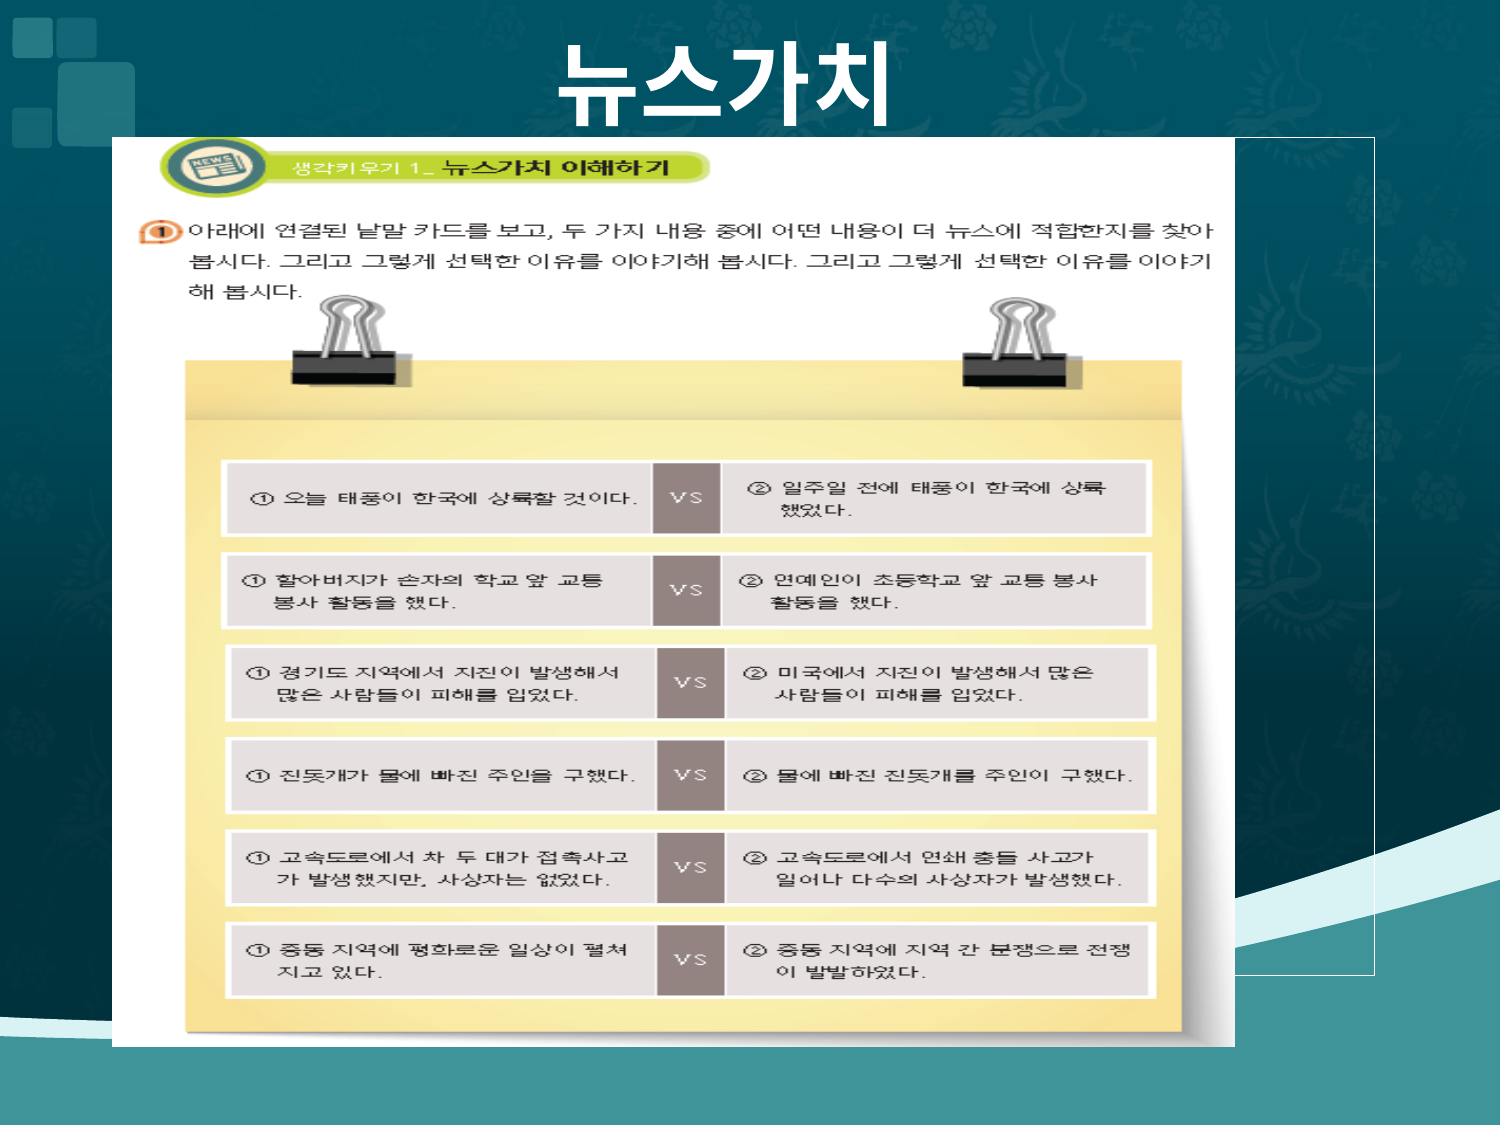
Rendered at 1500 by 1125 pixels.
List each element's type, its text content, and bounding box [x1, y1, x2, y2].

picture [112, 137, 1235, 1047]
title 뉴스가치 [113, 0, 1340, 164]
list [1241, 137, 1375, 976]
